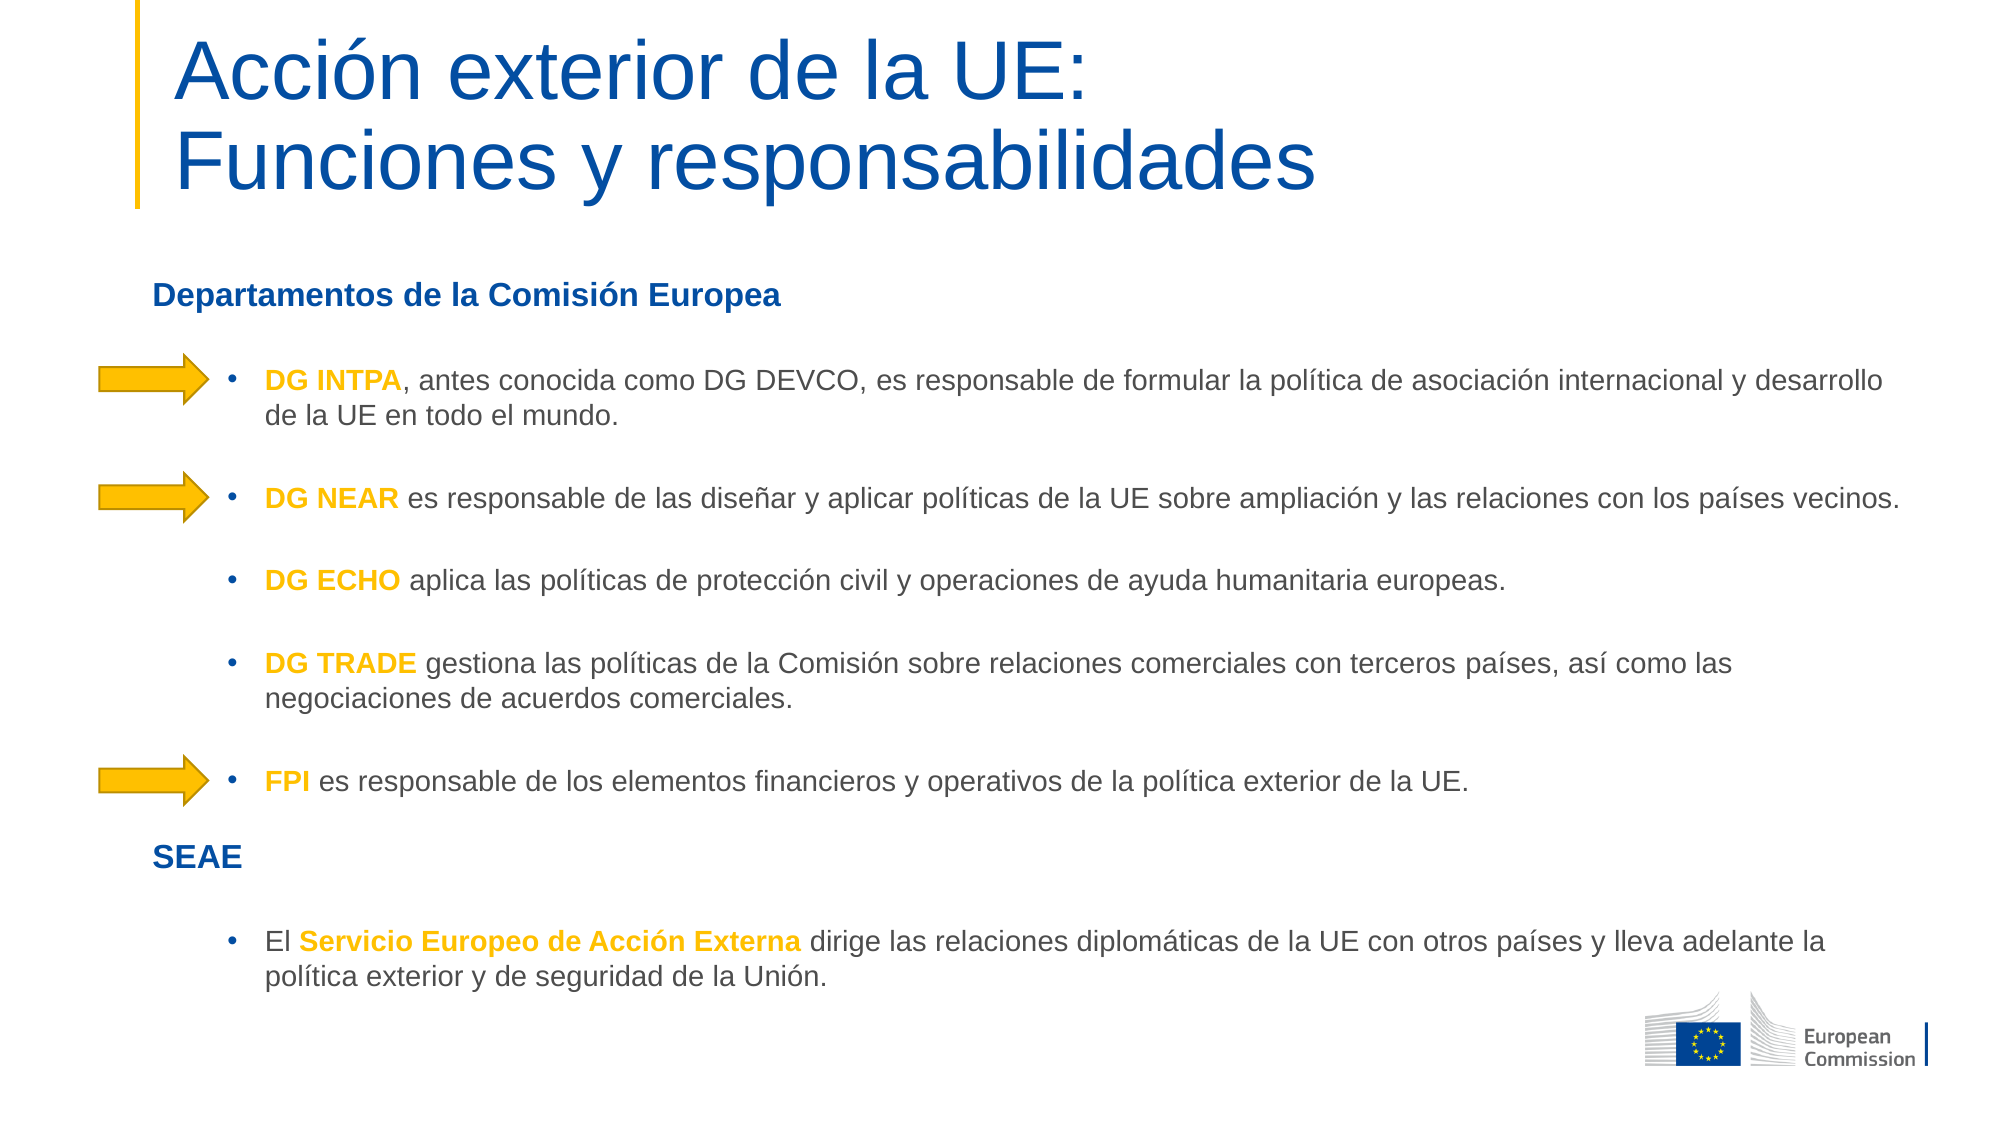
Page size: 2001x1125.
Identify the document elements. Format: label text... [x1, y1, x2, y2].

title Acción exterior de la UE: Funciones y responsabilidades [159, 79, 1885, 208]
text_box [98, 352, 210, 406]
list Departamentos de la Comisión Europea DG INTPA, antes conocida como DG DEVCO, es responsable de formular la política de asociación internacional y desarrollo de la UE en todo el mundo. DG NEAR es responsable de las diseñar y aplicar políticas de la UE sobre ampliación y las relaciones con los países vecinos. DG ECHO aplica las políticas de protección civil y operaciones de ayuda humanitaria europeas. DG TRADE gestiona las políticas de la Comisión sobre relaciones comerciales con terceros países, así como las negociaciones de acuerdos comerciales. FPI es responsable de los elementos financieros y operativos de la política exterior de la UE. SEAE El Servicio Europeo de Acción Externa dirige las relaciones diplomáticas de la UE con otros países y lleva adelante la política exterior y de seguridad de la Unión. [137, 265, 1927, 1034]
text_box [98, 470, 210, 524]
text_box [98, 754, 210, 807]
picture [1645, 991, 1928, 1066]
